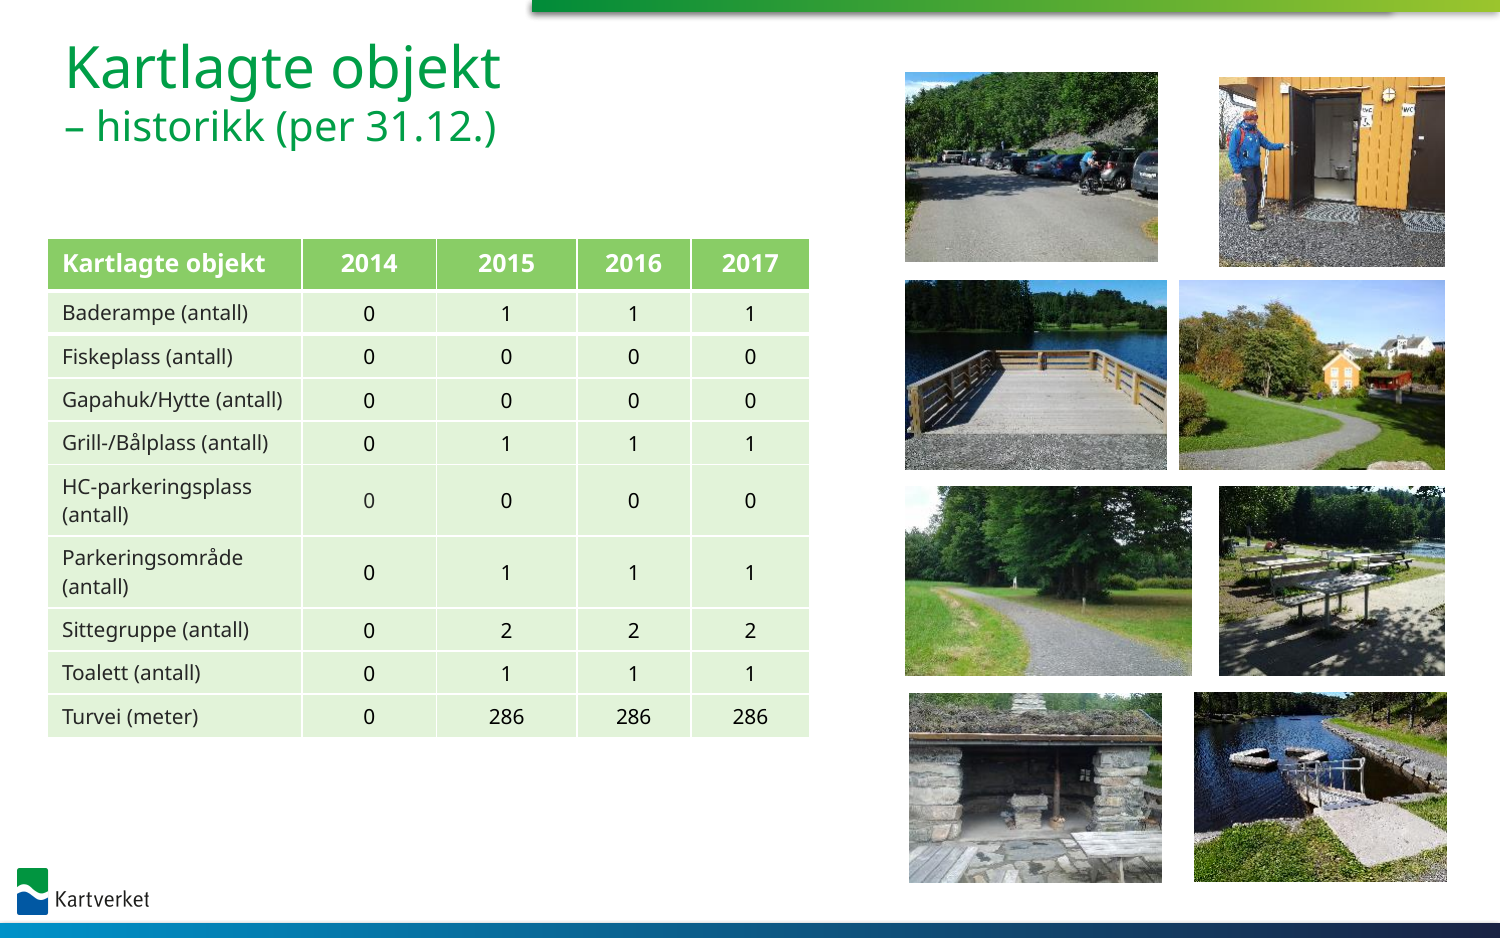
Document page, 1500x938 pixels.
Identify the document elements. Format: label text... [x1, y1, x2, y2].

table_cell 2 [692, 609, 809, 650]
table_cell 1 [692, 293, 809, 332]
table_cell 0 [303, 422, 436, 464]
table_cell 0 [303, 609, 436, 650]
table_cell Gapahuk/Hytte (antall) [48, 379, 301, 420]
table_cell 0 [303, 293, 436, 332]
table_header 2014 [303, 239, 436, 289]
table_cell 0 [303, 695, 436, 737]
table_cell 0 [692, 379, 809, 420]
table_cell 0 [303, 652, 436, 693]
table_cell Sittegruppe (antall) [48, 609, 301, 650]
table_cell 1 [437, 293, 576, 332]
text_box Kartlagte objekt – historikk (per 31.12.) [49, 14, 1431, 158]
table_cell 0 [303, 537, 436, 607]
table_cell HC-parkeringsplass (antall) [48, 465, 301, 535]
table_cell 286 [692, 695, 809, 737]
picture [905, 486, 1193, 676]
table_cell 1 [692, 537, 809, 607]
table_cell 0 [578, 465, 690, 535]
picture [905, 280, 1167, 470]
table_cell 0 [303, 379, 436, 420]
picture [905, 72, 1158, 262]
picture [909, 693, 1163, 884]
table_cell Grill-/Bålplass (antall) [48, 422, 301, 464]
table_cell 0 [692, 336, 809, 377]
table_header 2017 [692, 239, 809, 289]
picture [1179, 280, 1445, 470]
table_header 2016 [578, 239, 690, 289]
table_cell 1 [692, 652, 809, 693]
table_cell 2 [437, 609, 576, 650]
table_cell 0 [692, 465, 809, 535]
table_header 2015 [437, 239, 576, 289]
table_cell 1 [578, 537, 690, 607]
table_cell 0 [578, 336, 690, 377]
table_cell 1 [692, 422, 809, 464]
table_cell Baderampe (antall) [48, 293, 301, 332]
picture [1194, 692, 1448, 882]
table_cell 1 [437, 422, 576, 464]
table_cell 1 [578, 422, 690, 464]
table_cell 0 [437, 465, 576, 535]
picture [1219, 486, 1445, 676]
table_cell 1 [437, 537, 576, 607]
table_cell 2 [578, 609, 690, 650]
table_header Kartlagte objekt [48, 239, 301, 289]
table_cell Parkeringsområde (antall) [48, 537, 301, 607]
table_cell Turvei (meter) [48, 695, 301, 737]
table_cell 286 [578, 695, 690, 737]
table_cell 1 [578, 293, 690, 332]
table_cell 0 [303, 465, 436, 535]
table_cell 0 [578, 379, 690, 420]
table_cell 0 [437, 336, 576, 377]
table_cell Fiskeplass (antall) [48, 336, 301, 377]
table_cell 0 [437, 379, 576, 420]
table_cell 286 [437, 695, 576, 737]
picture [1219, 77, 1445, 267]
table_cell Toalett (antall) [48, 652, 301, 693]
table_cell 1 [578, 652, 690, 693]
table_cell 1 [437, 652, 576, 693]
table_cell 0 [303, 336, 436, 377]
